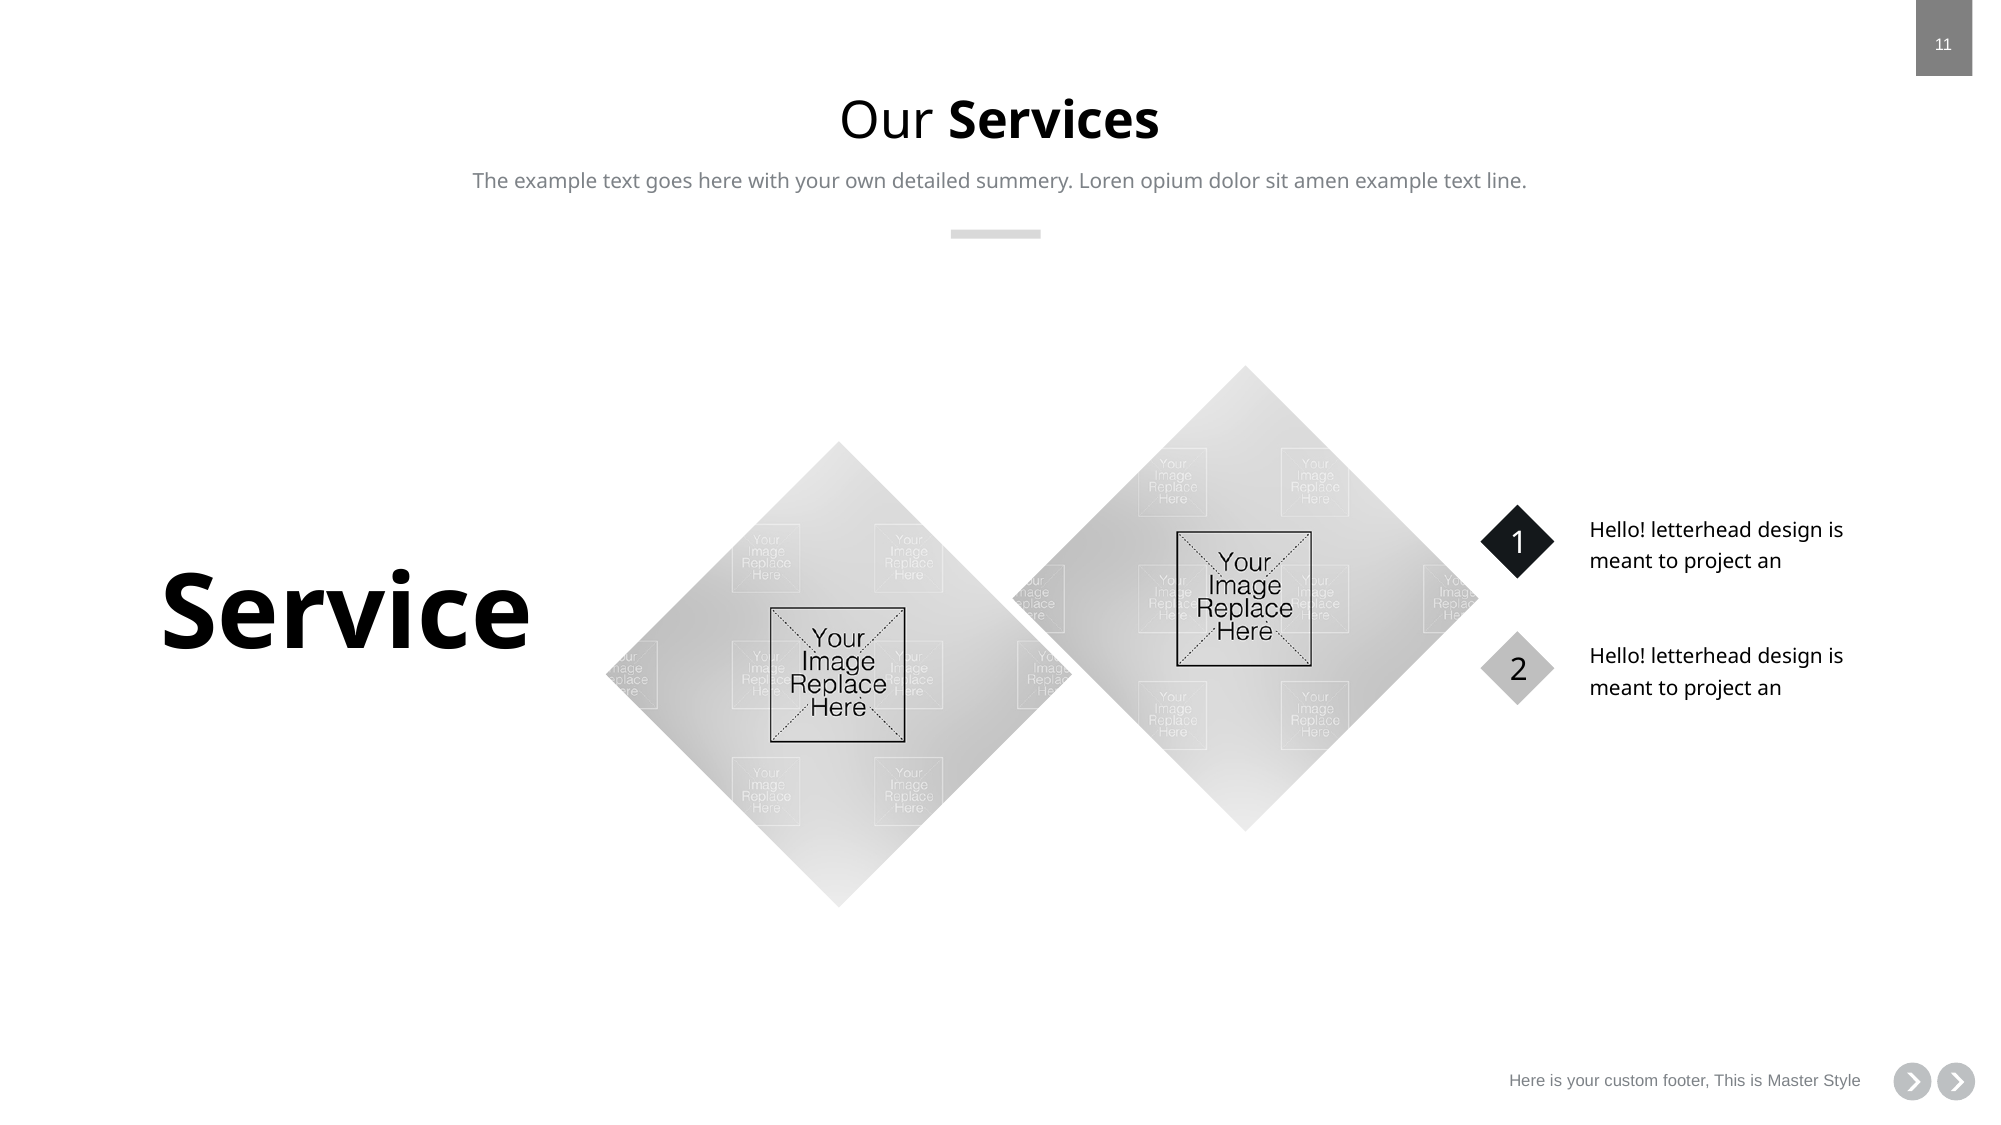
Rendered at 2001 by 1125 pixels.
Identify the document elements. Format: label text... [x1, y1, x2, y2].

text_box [1489, 514, 1852, 696]
picture [605, 365, 1479, 908]
text_box The example text goes here with your own detailed summery. Loren opium dolor sit amen example text line. [407, 160, 1593, 201]
text_box Service [145, 557, 548, 677]
list Here is your custom footer, This is Master Style [1384, 1064, 1877, 1099]
text_box [950, 229, 1042, 240]
title Our Services [137, 80, 1863, 163]
